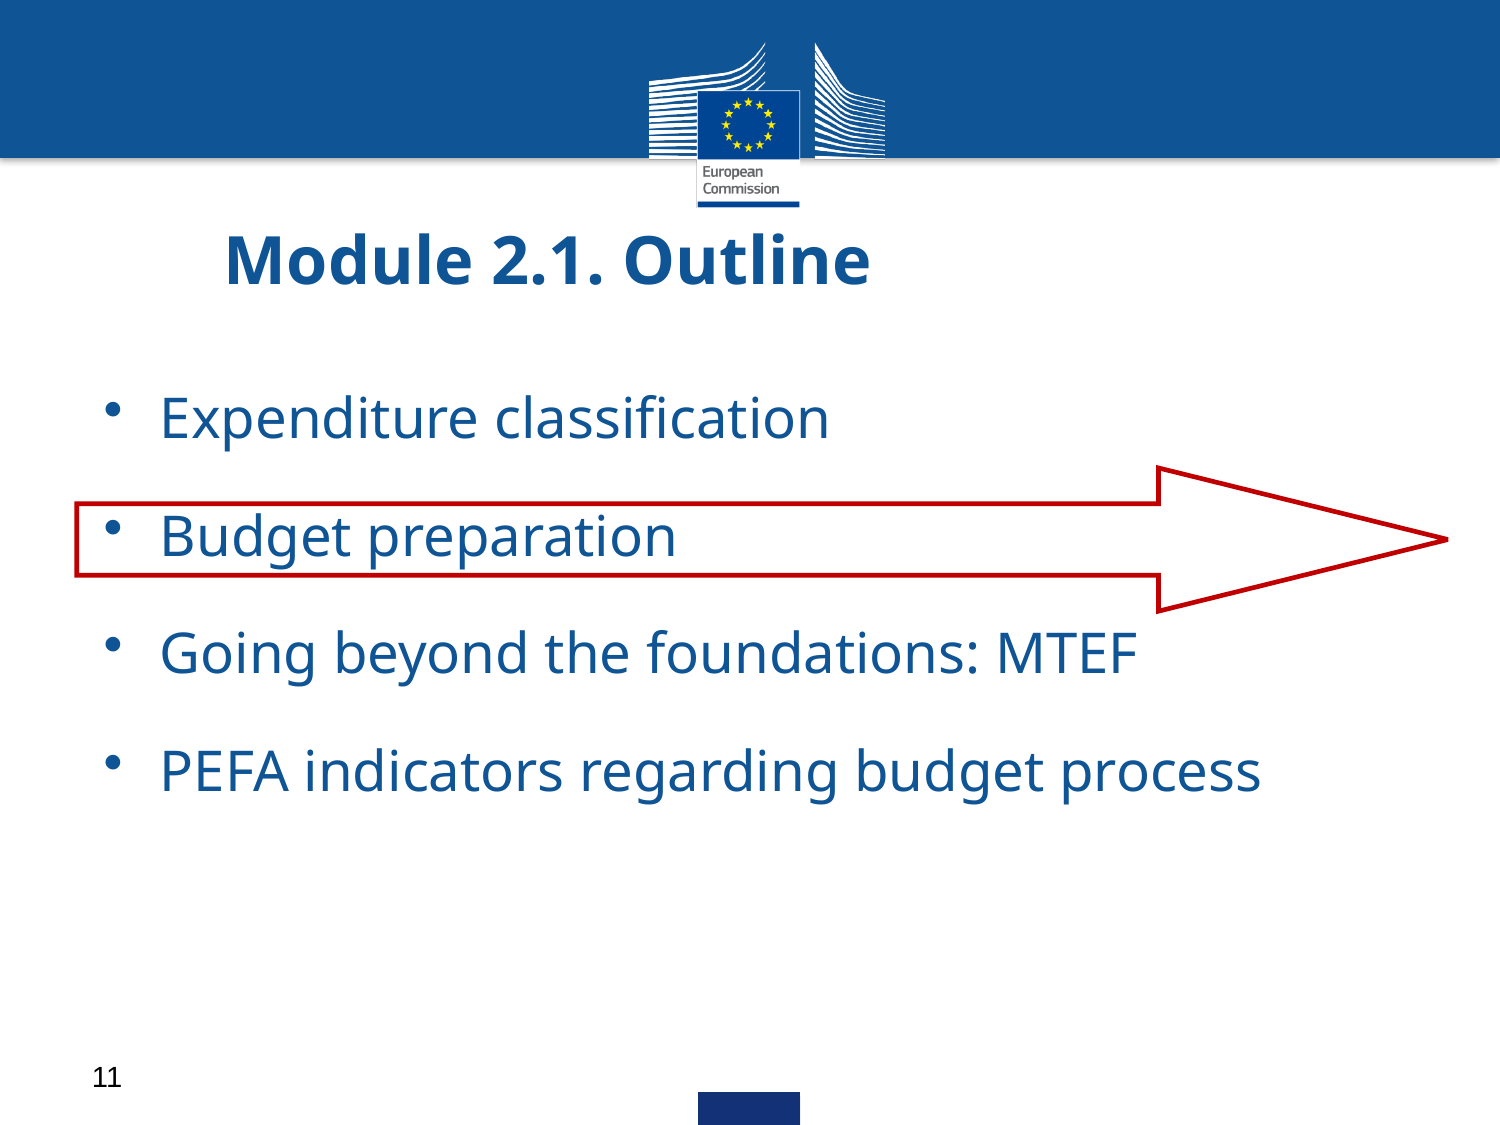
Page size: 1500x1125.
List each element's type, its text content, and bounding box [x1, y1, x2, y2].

list Expenditure classification Budget preparation Going beyond the foundations: MTEF PEFA indicators regarding budget process [88, 375, 1425, 533]
picture [649, 42, 885, 164]
slide_number 11 [76, 1022, 553, 1102]
list Expenditure classification Budget preparation Going beyond the foundations: MTEF PEFA indicators regarding budget process [88, 546, 1425, 1025]
text_box [76, 467, 1448, 612]
title Module 2.1. Outline [0, 164, 1278, 352]
